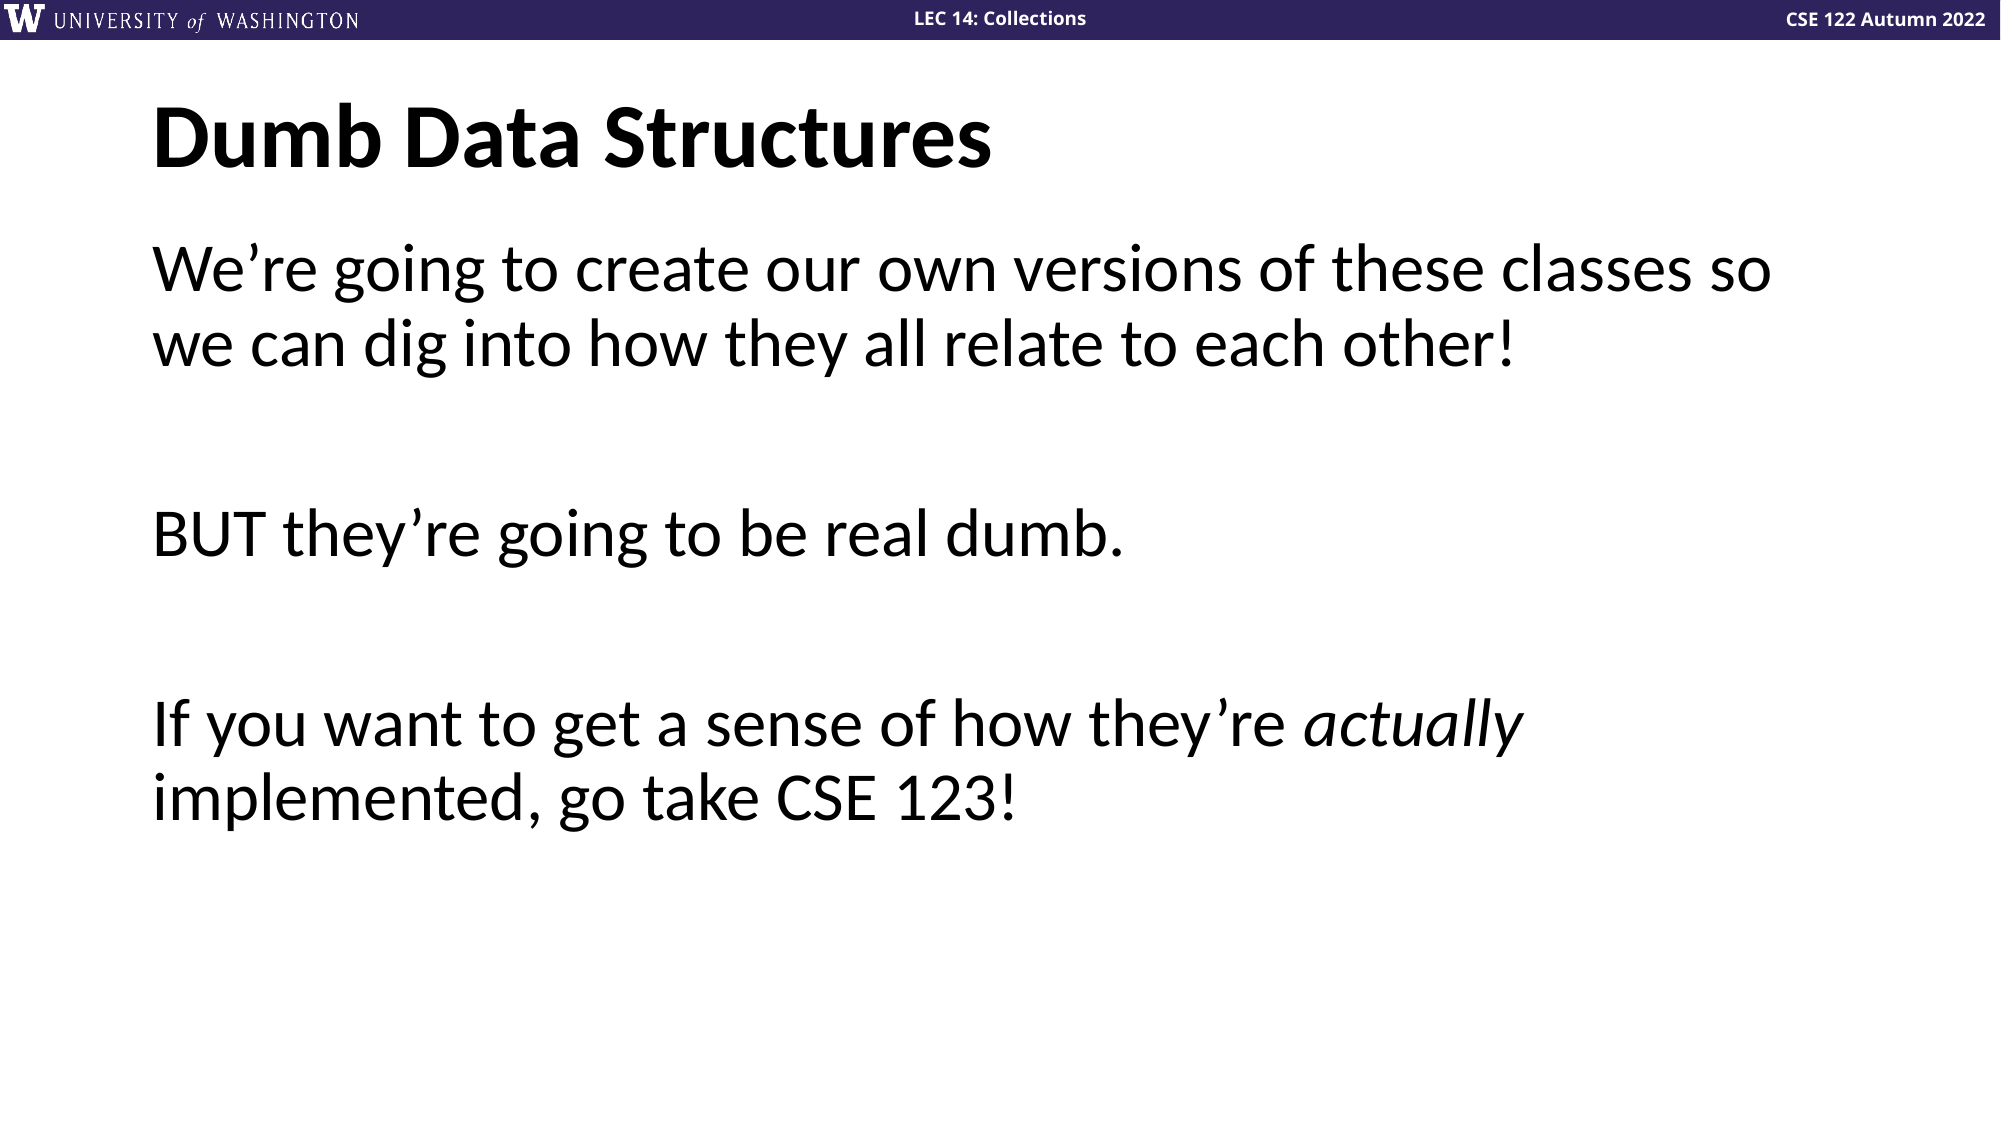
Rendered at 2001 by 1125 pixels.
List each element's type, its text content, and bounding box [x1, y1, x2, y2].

list We’re going to create our own versions of these classes so we can dig into how they all relate to each other! BUT they’re going to be real dumb. If you want to get a sense of how they’re actually implemented, go take CSE 123! [137, 224, 1863, 1014]
title Dumb Data Structures [137, 74, 1863, 200]
picture [4, 4, 358, 33]
